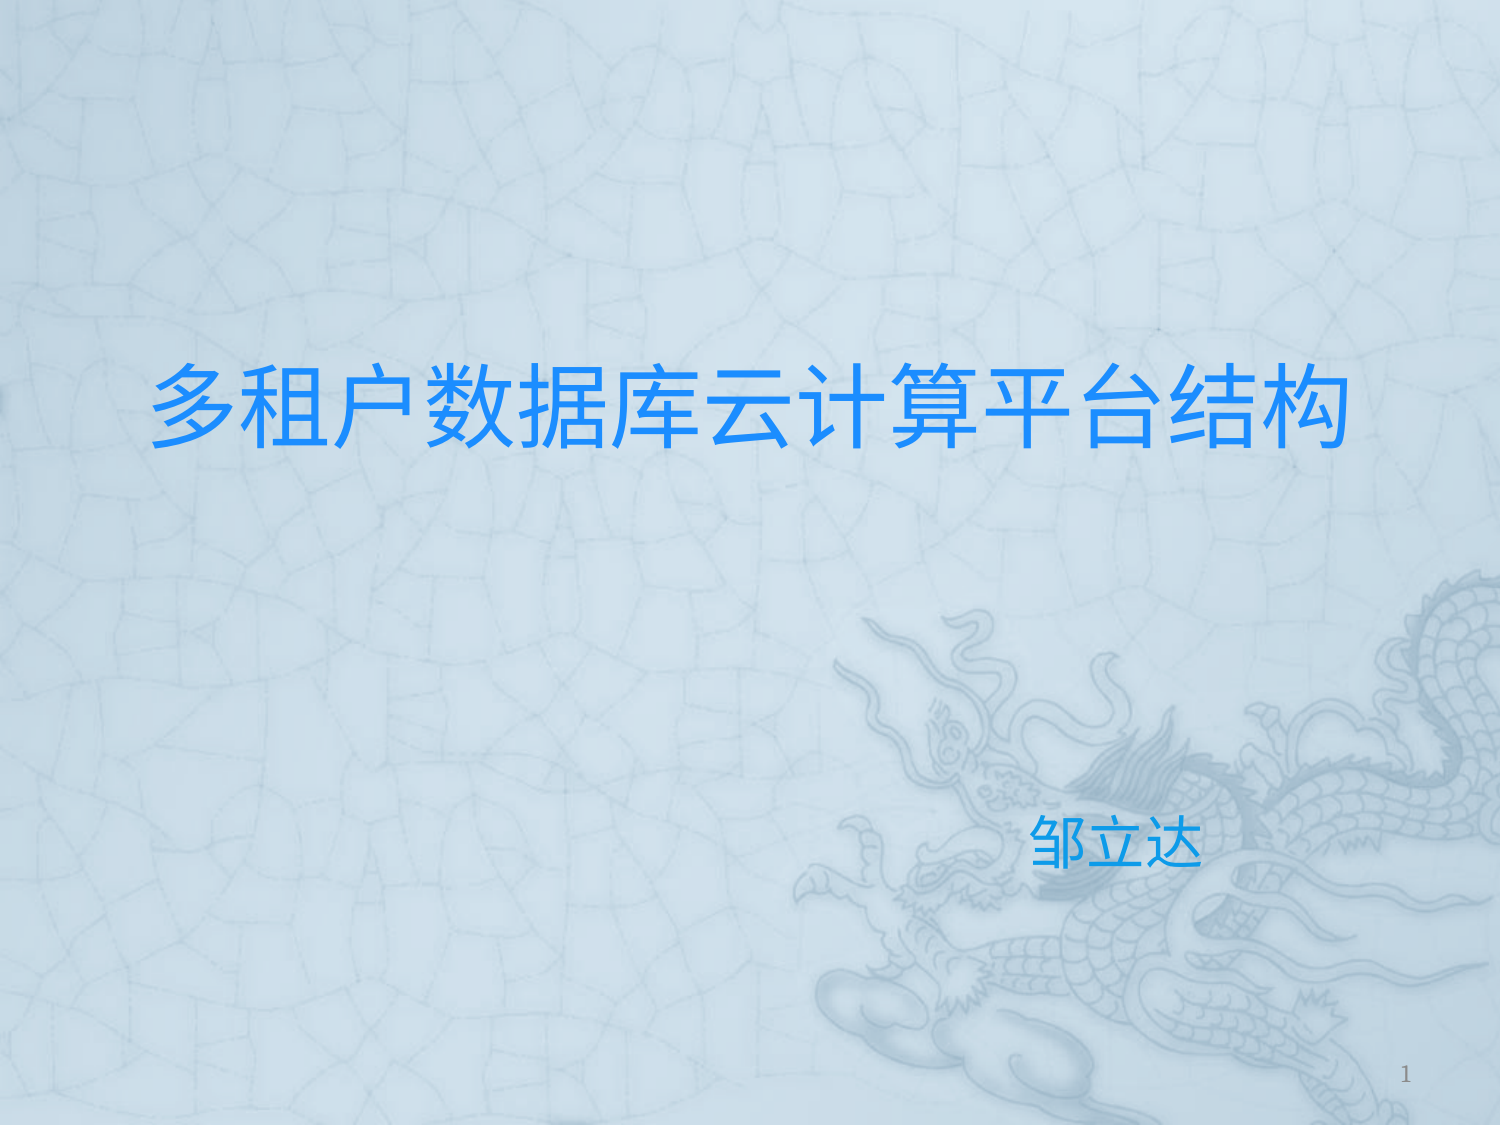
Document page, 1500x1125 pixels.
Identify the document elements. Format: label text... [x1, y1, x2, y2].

subtitle 邹立达 [123, 798, 1219, 1087]
title 多租户数据库云计算平台结构 [112, 338, 1388, 580]
slide_number 1 [1074, 1042, 1425, 1103]
